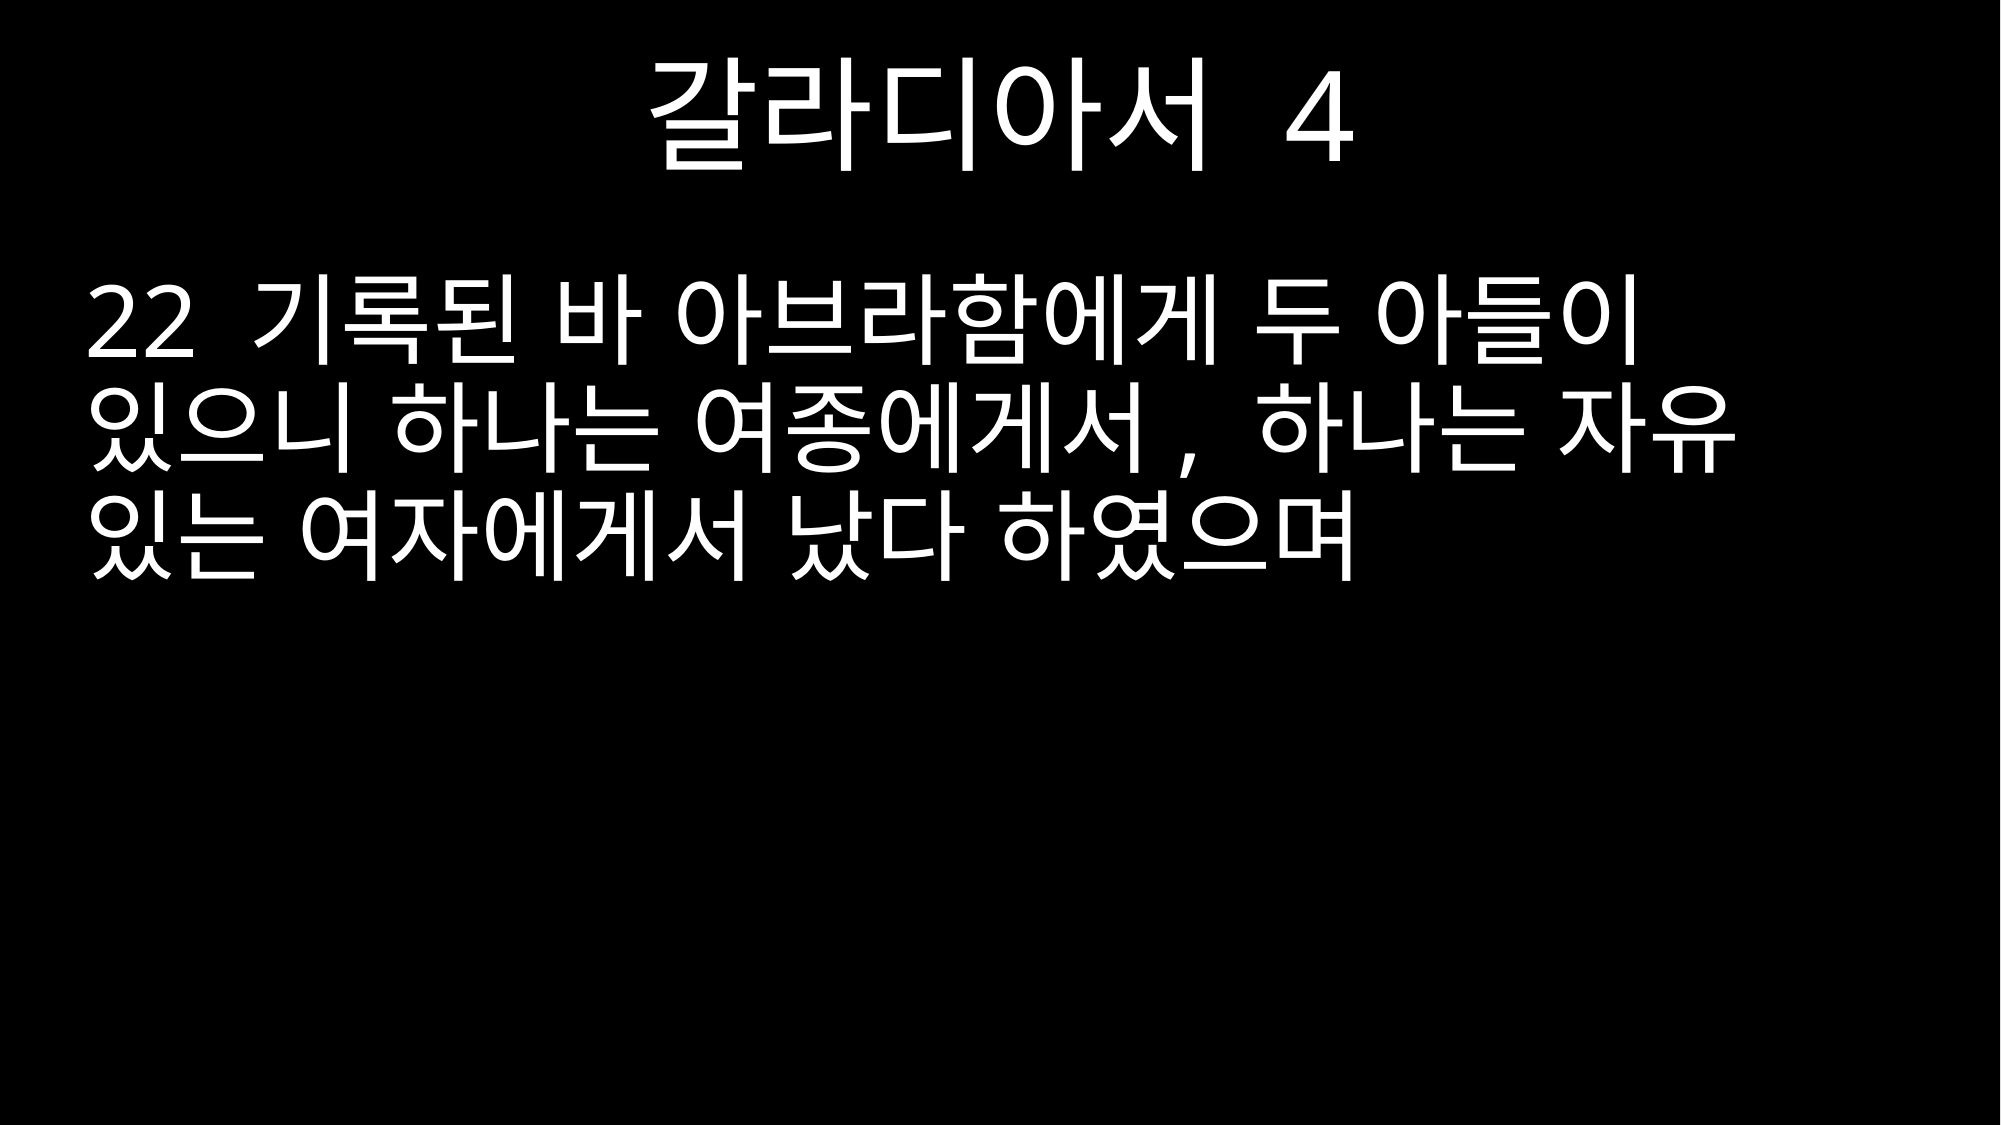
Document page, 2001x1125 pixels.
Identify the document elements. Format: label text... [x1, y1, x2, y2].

footer 갈라디아서 4 [0, 32, 2000, 192]
list 22 기록된 바 아브라함에게 두 아들이 있으니 하나는 여종에게서, 하나는 자유 있는 여자에게서 났다 하였으며 [69, 263, 1953, 423]
picture [0, 0, 2001, 1125]
